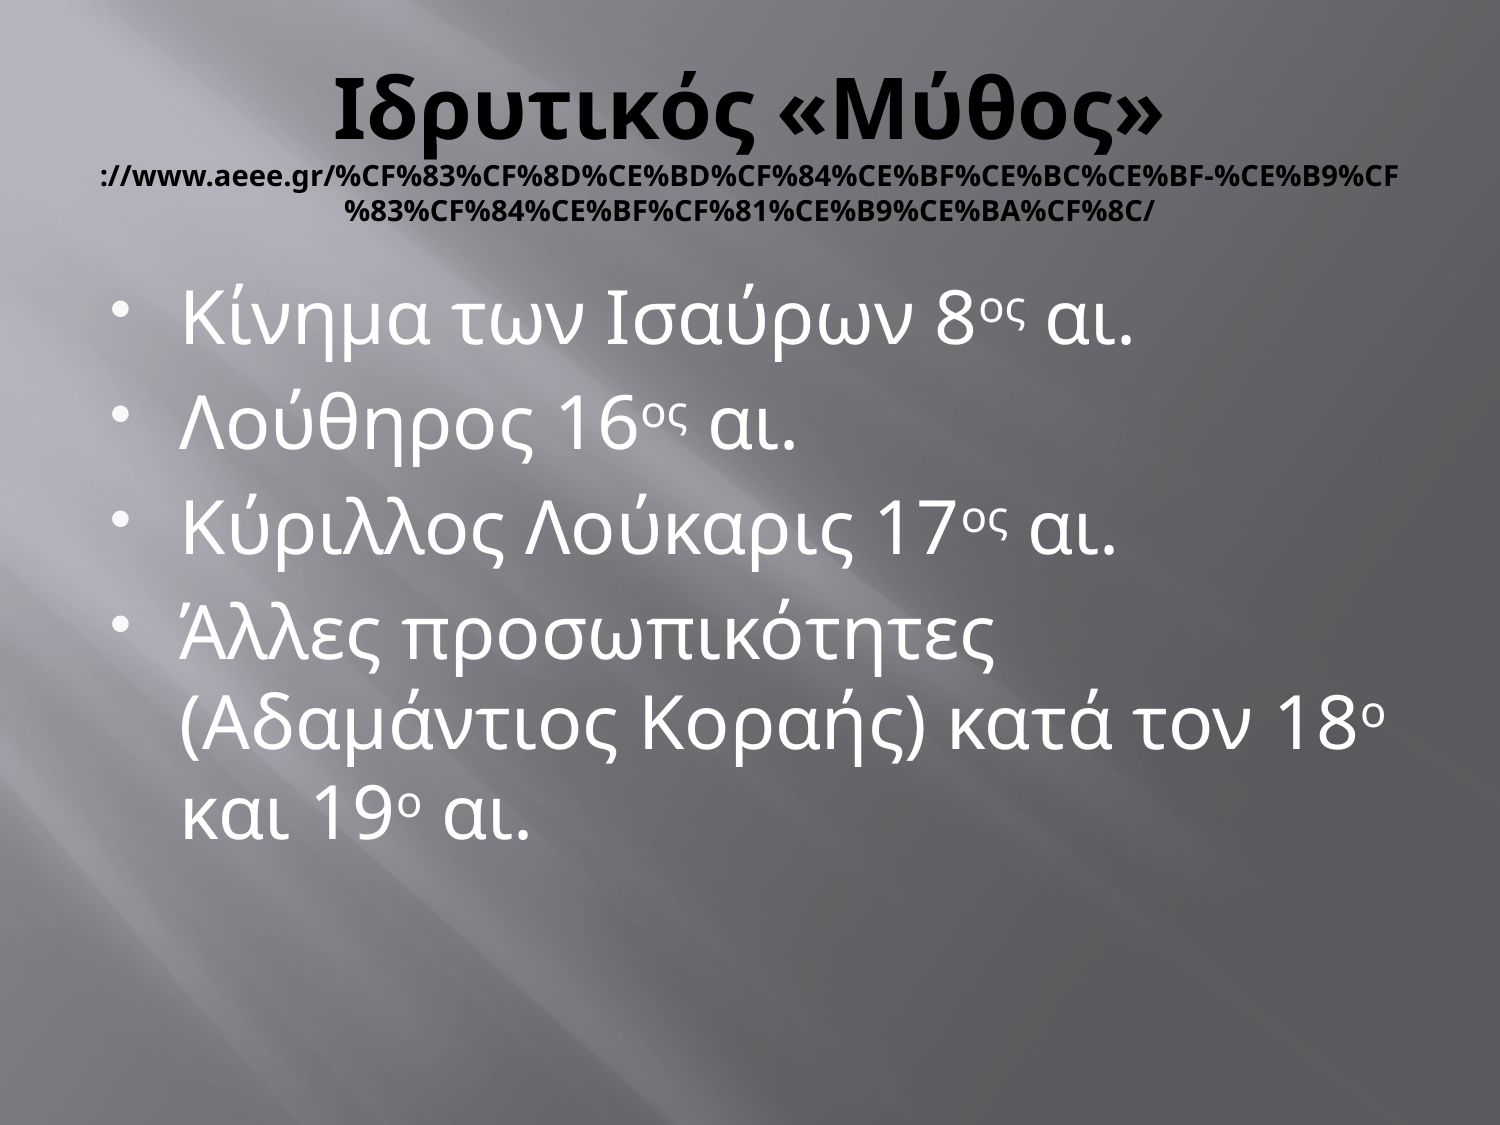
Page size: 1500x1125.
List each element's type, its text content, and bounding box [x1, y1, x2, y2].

title Ιδρυτικός «Μύθος» ://www.aeee.gr/%CF%83%CF%8D%CE%BD%CF%84%CE%BF%CE%BC%CE%BF-%CE%B9%CF%83%CF%84%CE%BF%CF%81%CE%B9%CE%BA%CF%8C/ [75, 0, 1425, 262]
list Κίνημα των Ισαύρων 8ος αι. Λούθηρος 16ος αι. Κύριλλος Λούκαρις 17ος αι. Άλλες προσωπικότητες (Αδαμάντιος Κοραής) κατά τον 18ο και 19ο αι. [75, 262, 1425, 1035]
